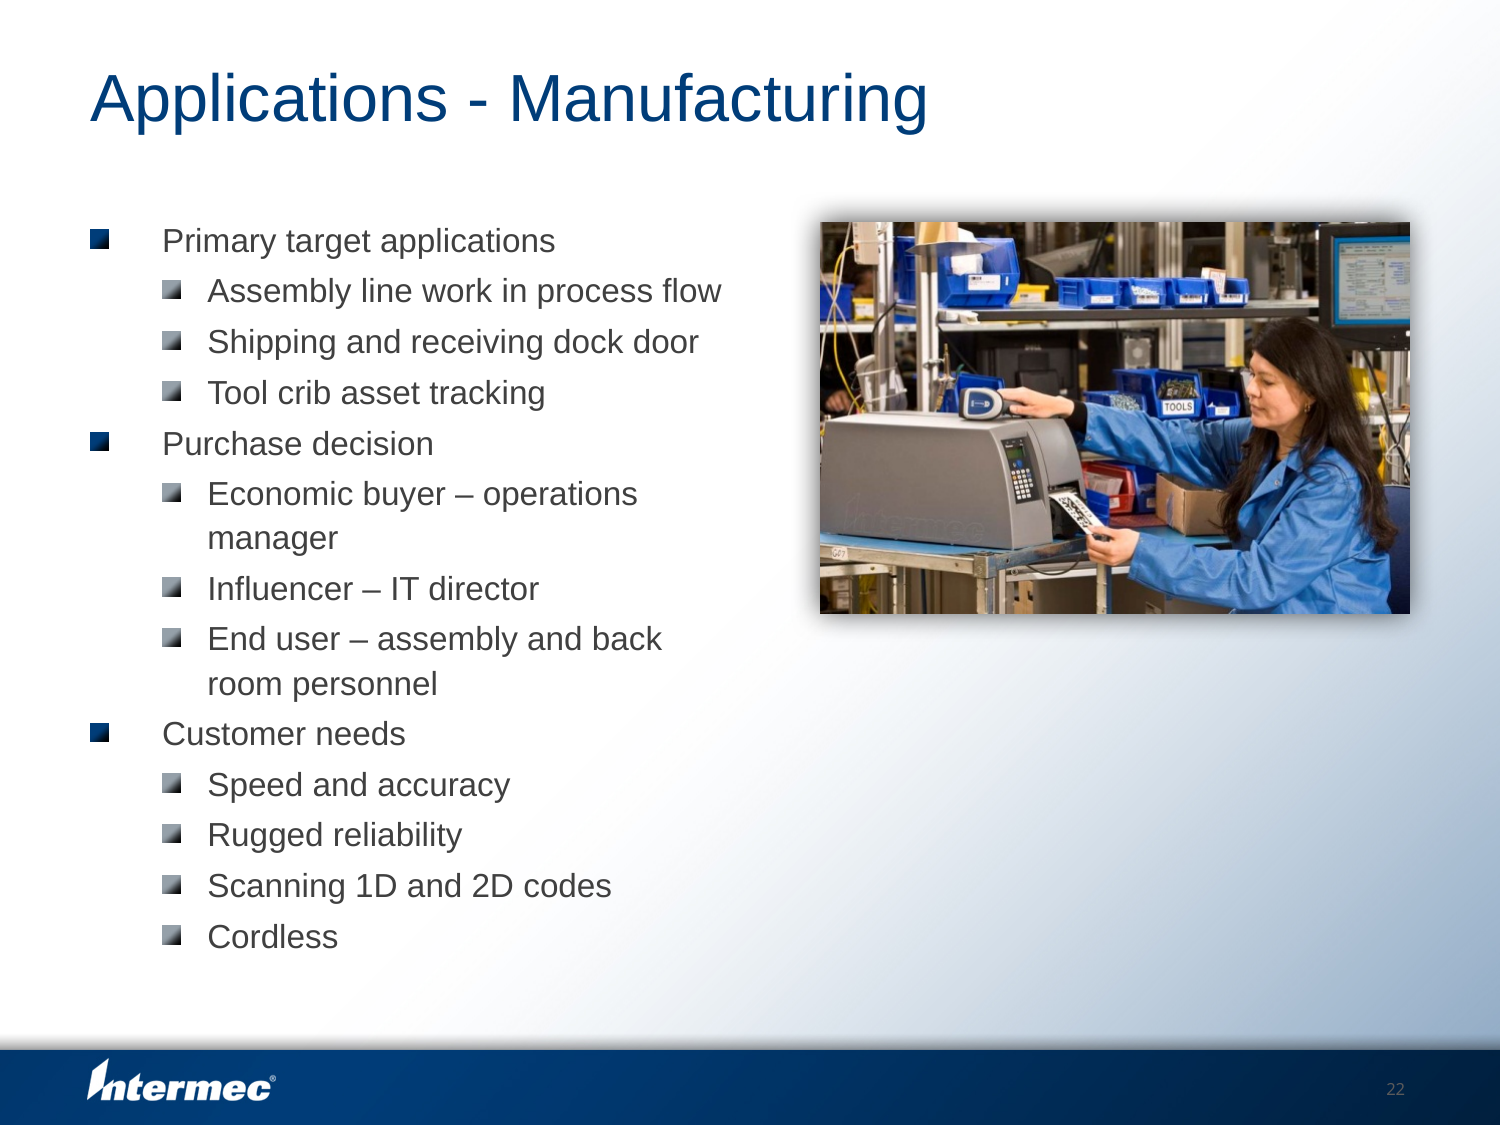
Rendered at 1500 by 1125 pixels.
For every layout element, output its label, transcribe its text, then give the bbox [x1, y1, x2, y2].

picture [0, 0, 1500, 1125]
title Applications - Manufacturing [75, 45, 1425, 145]
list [820, 221, 1410, 615]
list Primary target applications Assembly line work in process flow Shipping and receiving dock door Tool crib asset tracking Purchase decision Economic buyer – operations manager Influencer – IT director End user – assembly and back room personnel Customer needs Speed and accuracy Rugged reliability Scanning 1D and 2D codes Cordless [75, 207, 738, 976]
